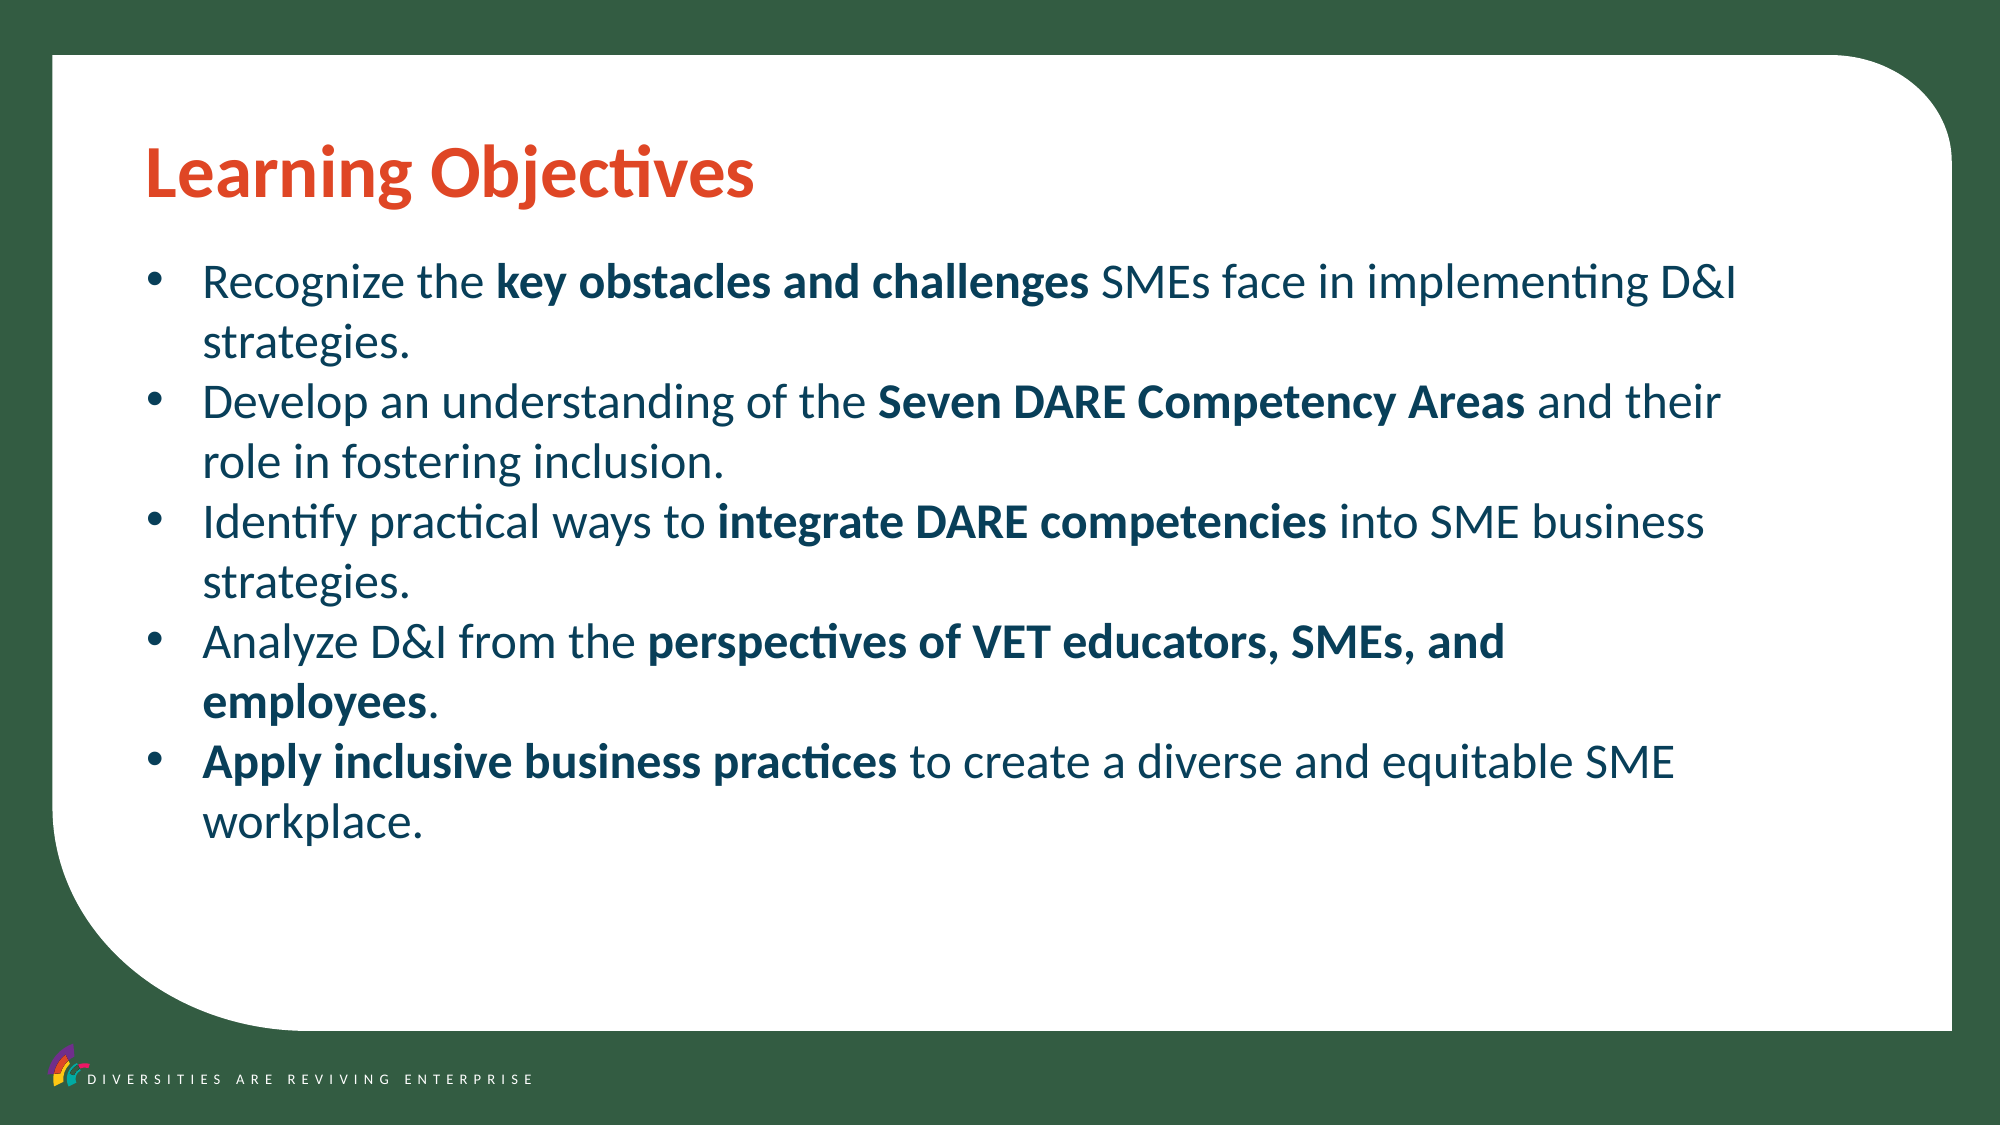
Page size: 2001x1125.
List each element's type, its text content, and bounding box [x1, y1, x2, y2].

list Learning Objectives [130, 124, 1869, 257]
list Recognize the key obstacles and challenges SMEs face in implementing D&I strategies. Develop an understanding of the Seven DARE Competency Areas and their role in fostering inclusion. Identify practical ways to integrate DARE competencies into SME business strategies. Analyze D&I from the perspectives of VET educators, SMEs, and employees. Apply inclusive business practices to create a diverse and equitable SME workplace. [130, 221, 1768, 875]
